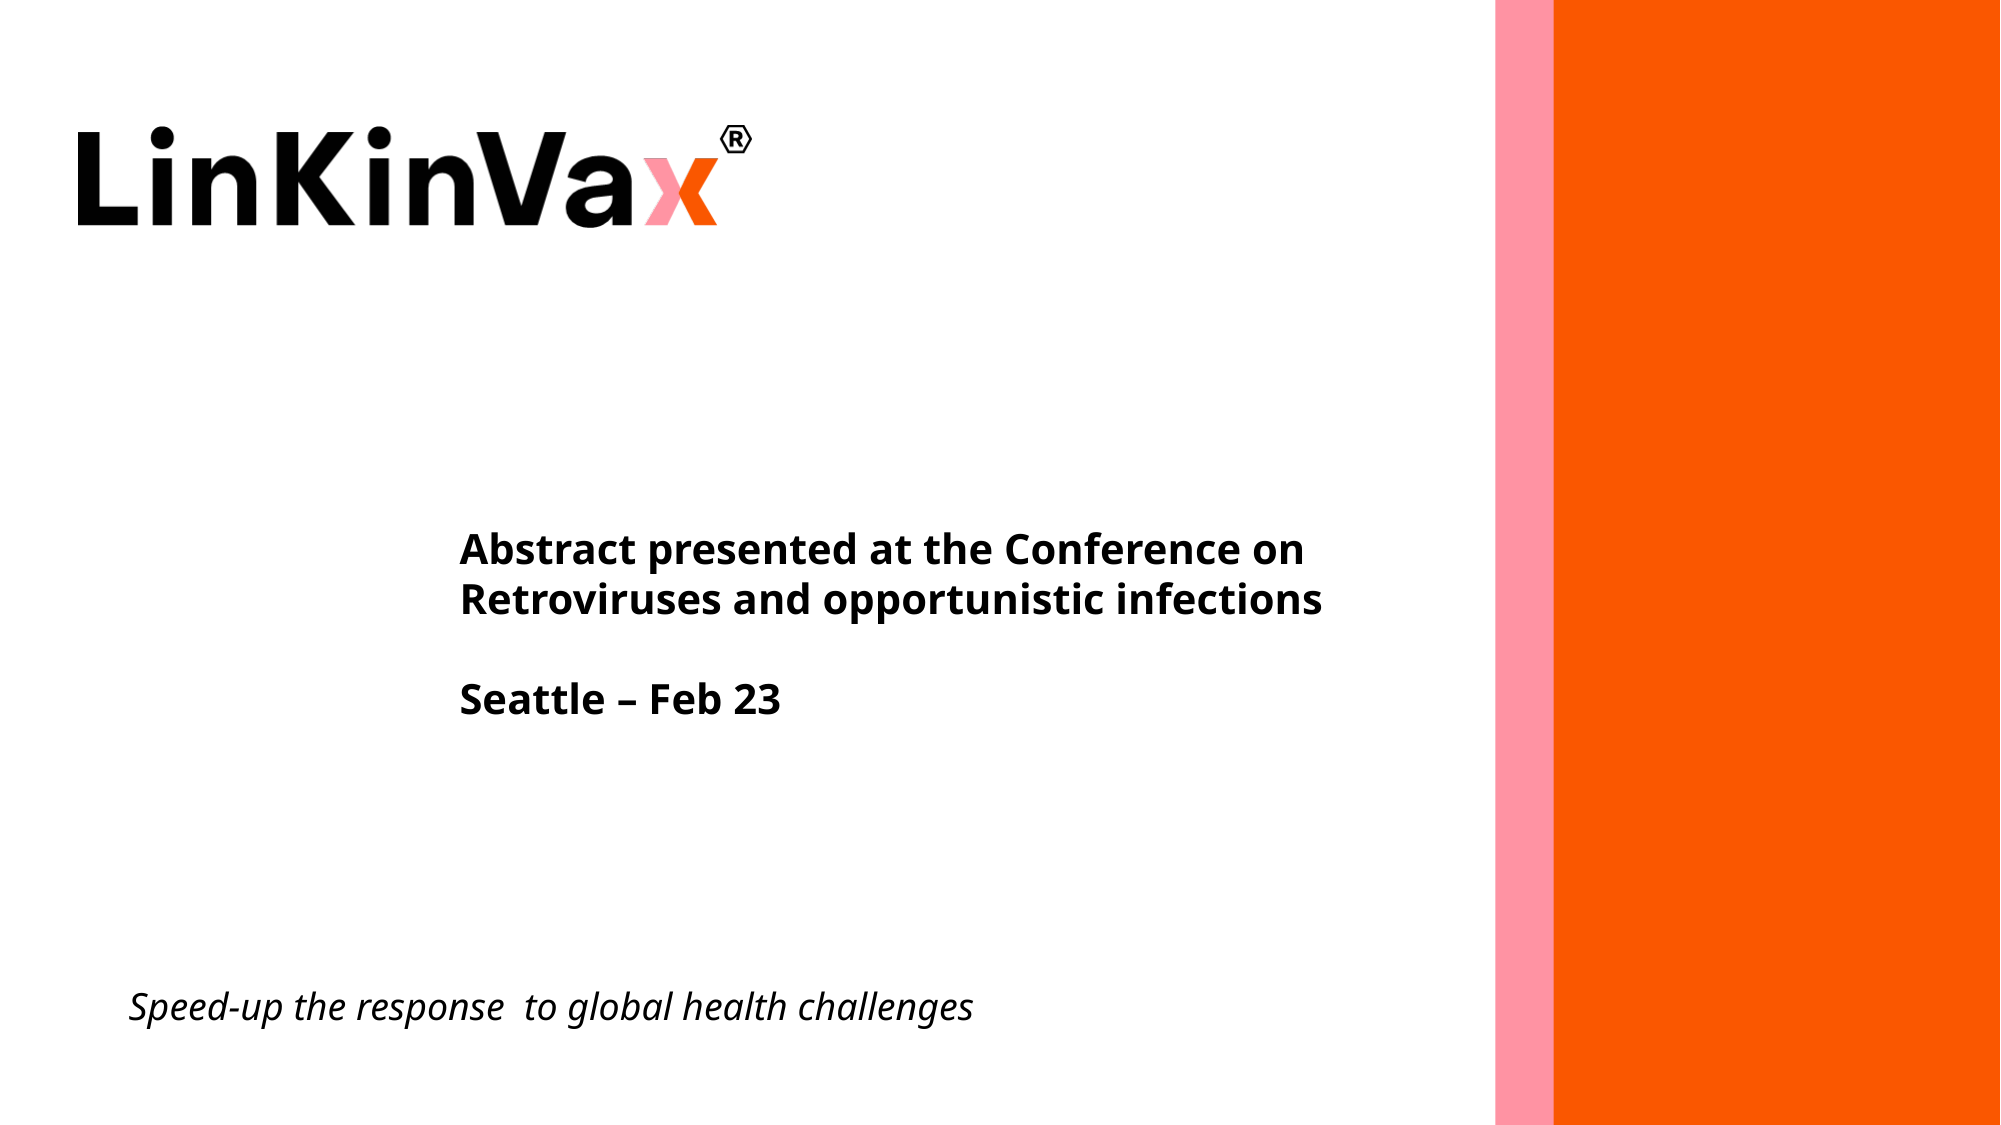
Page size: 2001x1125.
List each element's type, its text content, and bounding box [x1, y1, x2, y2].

picture [78, 125, 752, 228]
text_box Abstract presented at the Conference on Retroviruses and opportunistic infections Seattle – Feb 23 [444, 515, 1426, 775]
text_box Speed-up the response to global health challenges [114, 975, 1115, 1036]
